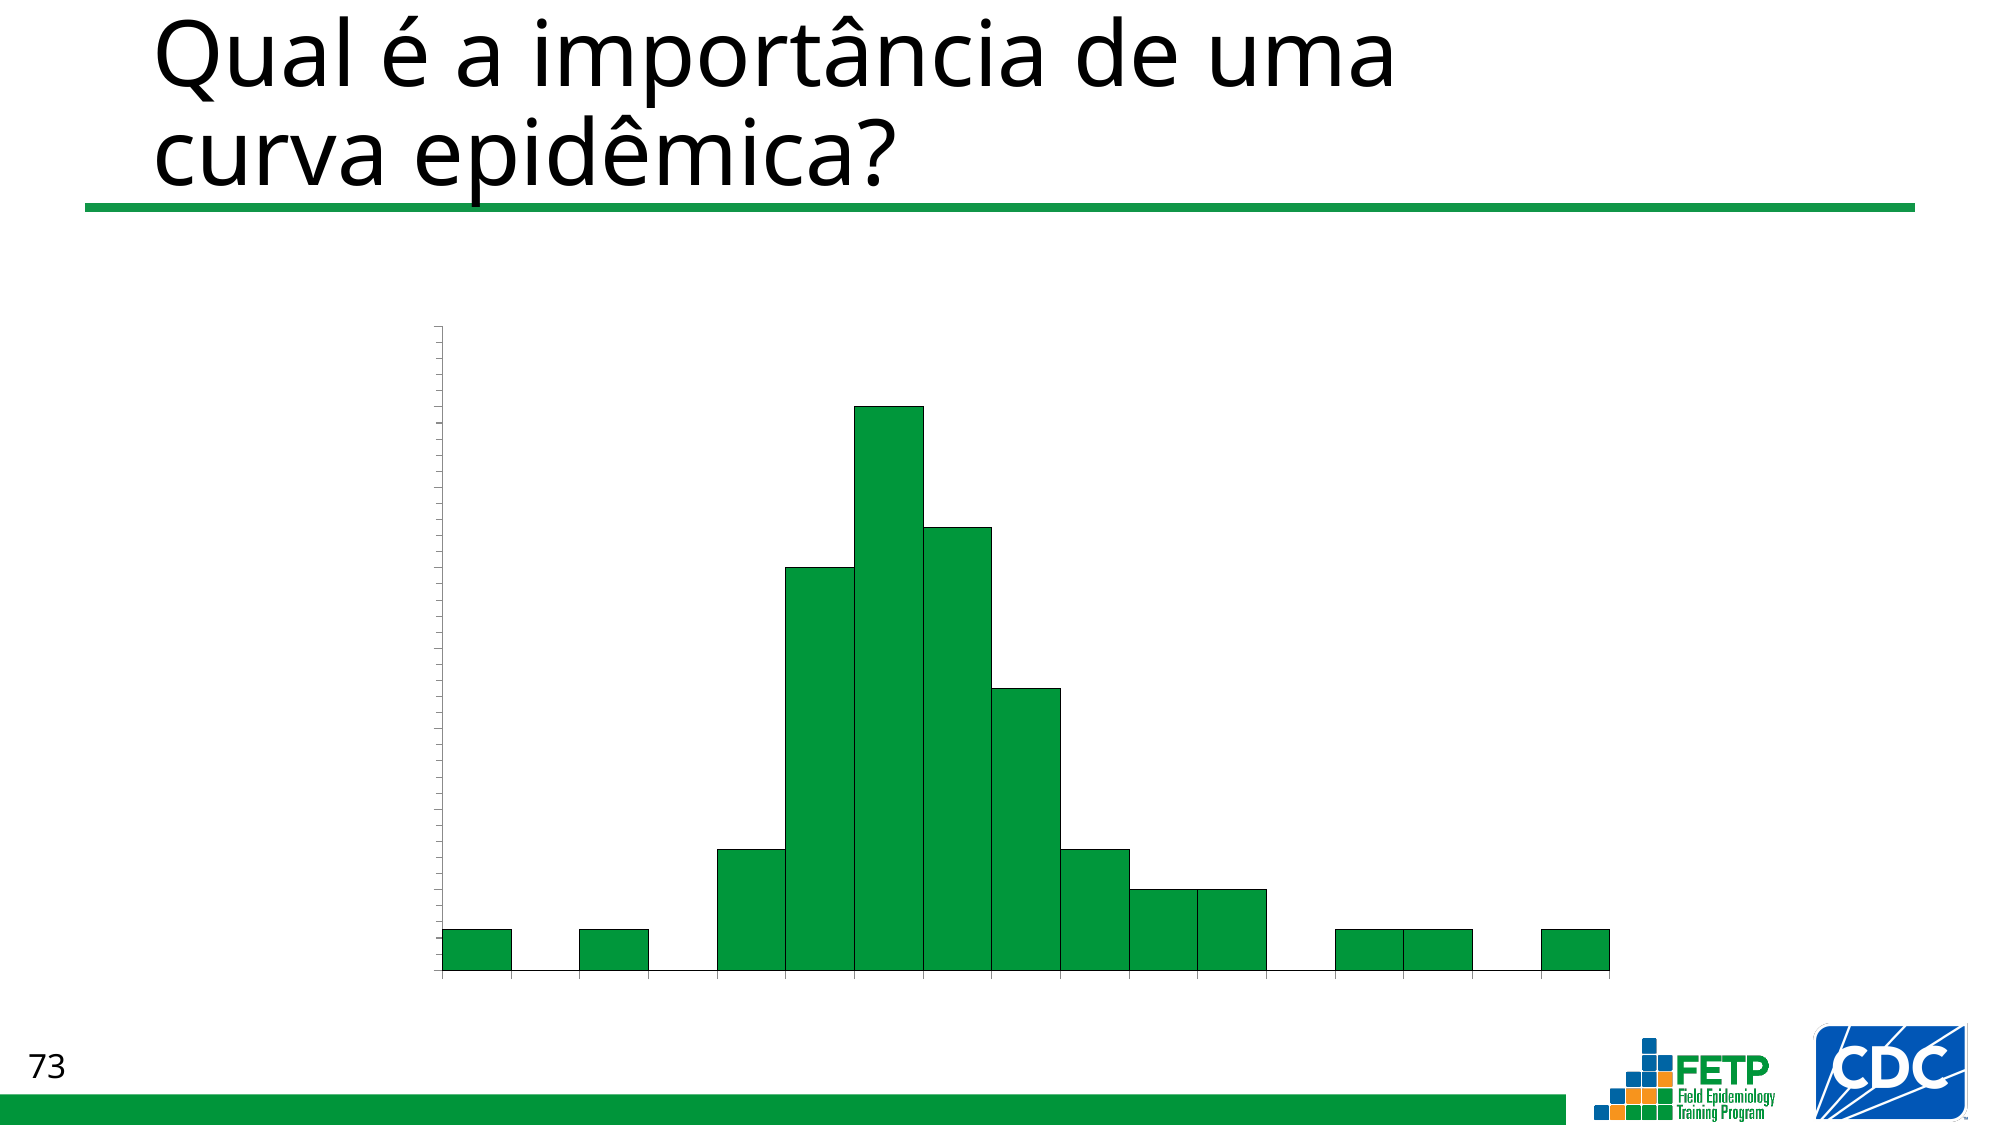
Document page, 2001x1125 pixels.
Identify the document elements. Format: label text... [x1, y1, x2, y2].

picture [1813, 1023, 1968, 1122]
chart [364, 292, 1636, 1038]
picture [1594, 1038, 1775, 1122]
title Qual é a importância de uma curva epidêmica? [137, 0, 1863, 207]
